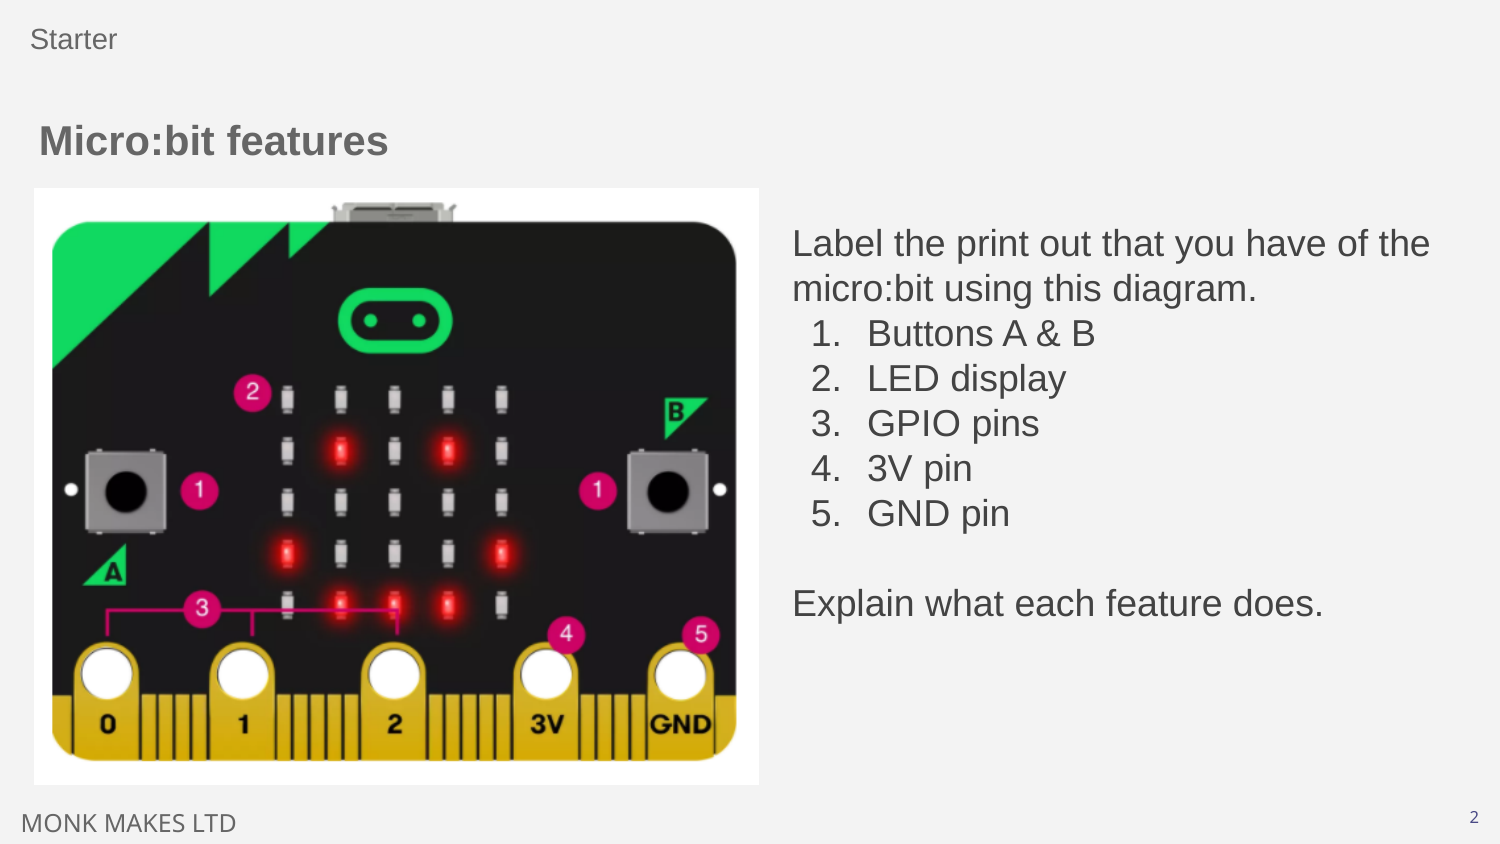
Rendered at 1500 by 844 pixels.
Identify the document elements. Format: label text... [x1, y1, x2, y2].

picture [33, 188, 759, 786]
slide_number ‹#› [1448, 792, 1500, 844]
subtitle Starter [14, 0, 1500, 52]
title Micro:bit features [23, 81, 1422, 198]
text_box Label the print out that you have of the micro:bit using this diagram. Buttons A & B LED display GPIO pins 3V pin GND pin Explain what each feature does. [777, 204, 1470, 785]
